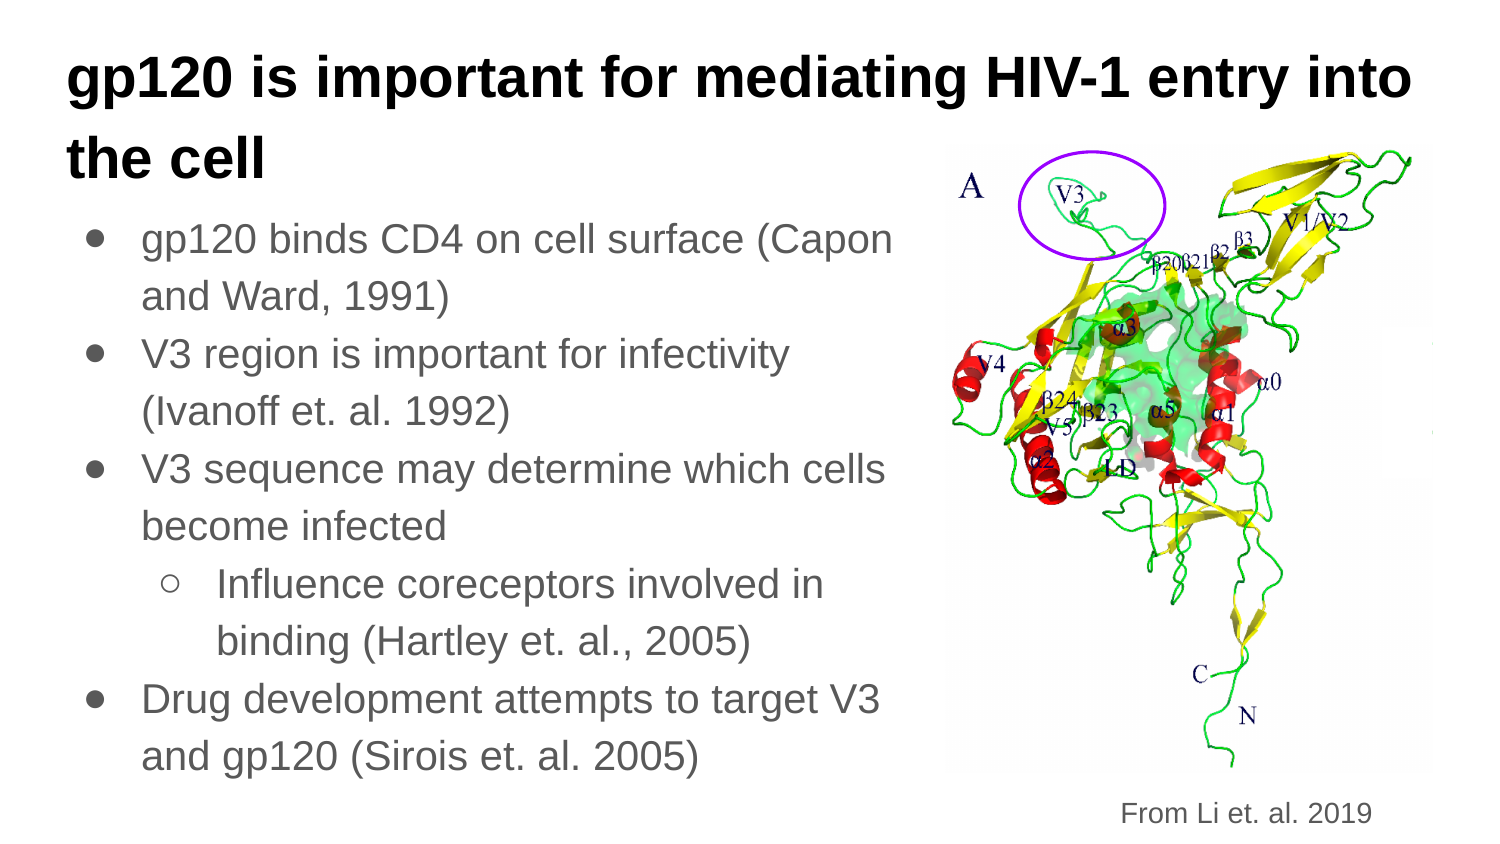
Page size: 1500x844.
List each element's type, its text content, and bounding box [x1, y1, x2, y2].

list gp120 binds CD4 on cell surface (Capon and Ward, 1991) V3 region is important for infectivity (Ivanoff et. al. 1992) V3 sequence may determine which cells become infected Influence coreceptors involved in binding (Hartley et. al., 2005) Drug development attempts to target V3 and gp120 (Sirois et. al. 2005) [51, 189, 946, 818]
title gp120 is important for mediating HIV-1 entry into the cell [51, 13, 1449, 108]
text_box From Li et. al. 2019 [1105, 781, 1393, 810]
picture [945, 143, 1433, 773]
